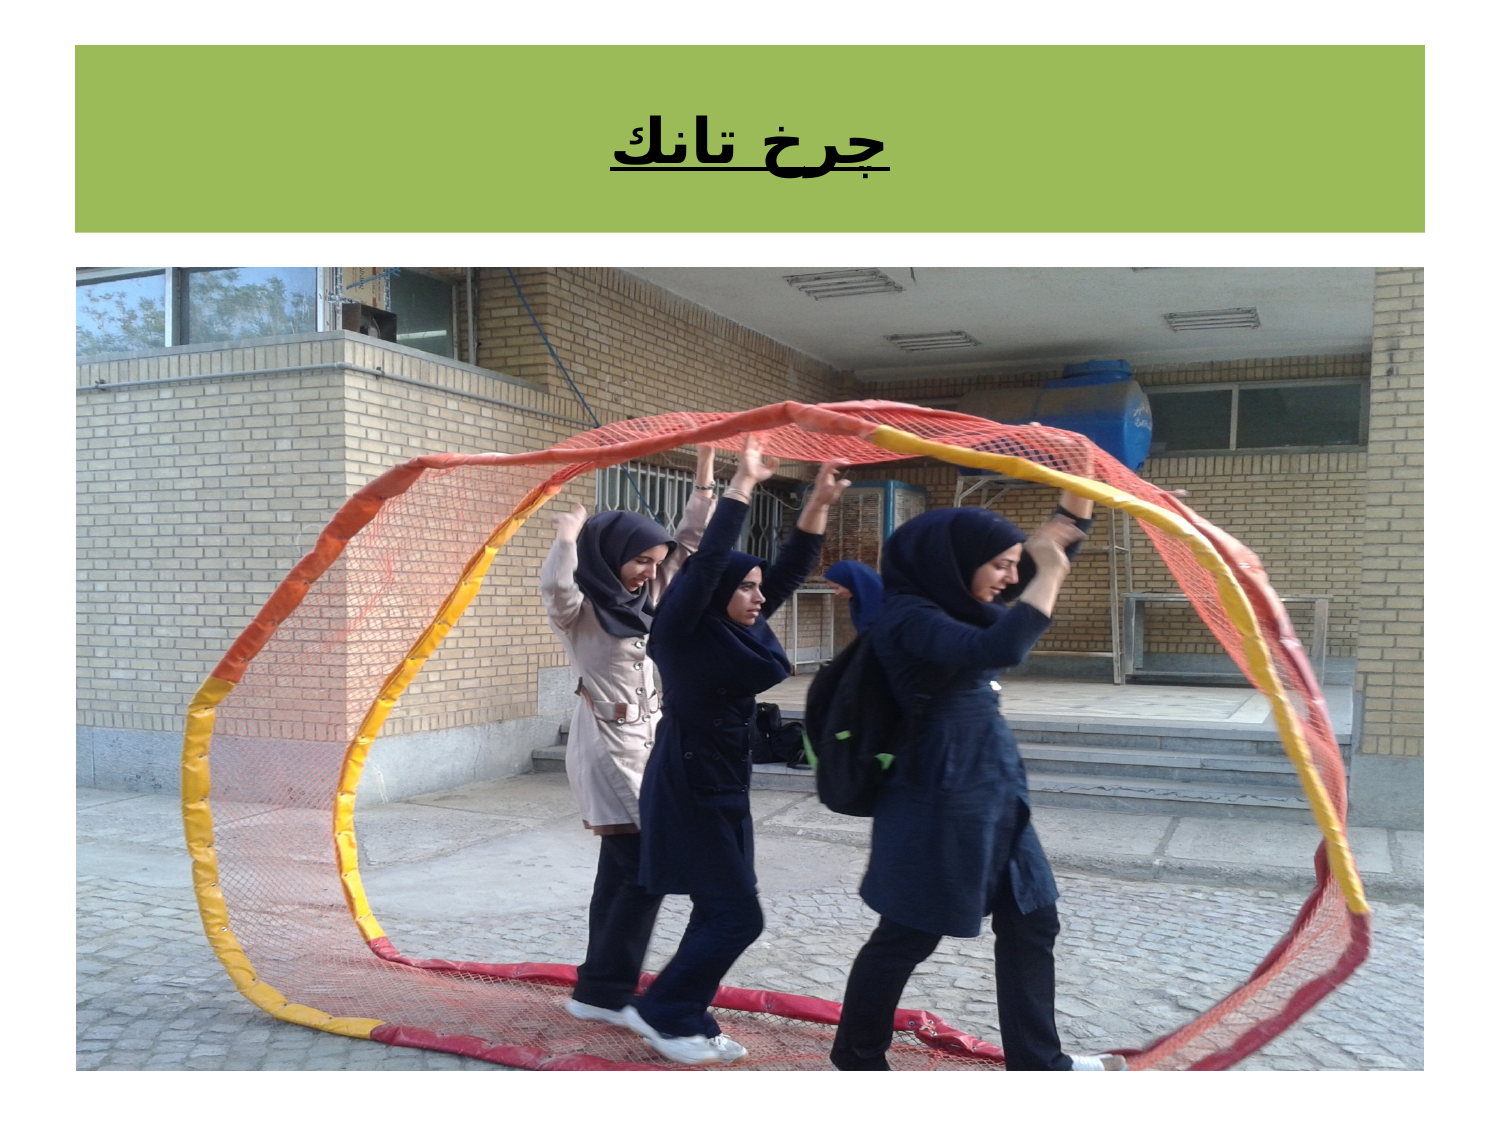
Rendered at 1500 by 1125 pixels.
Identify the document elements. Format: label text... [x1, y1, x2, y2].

picture [76, 266, 1424, 1071]
title چرخ تانك [75, 45, 1425, 233]
